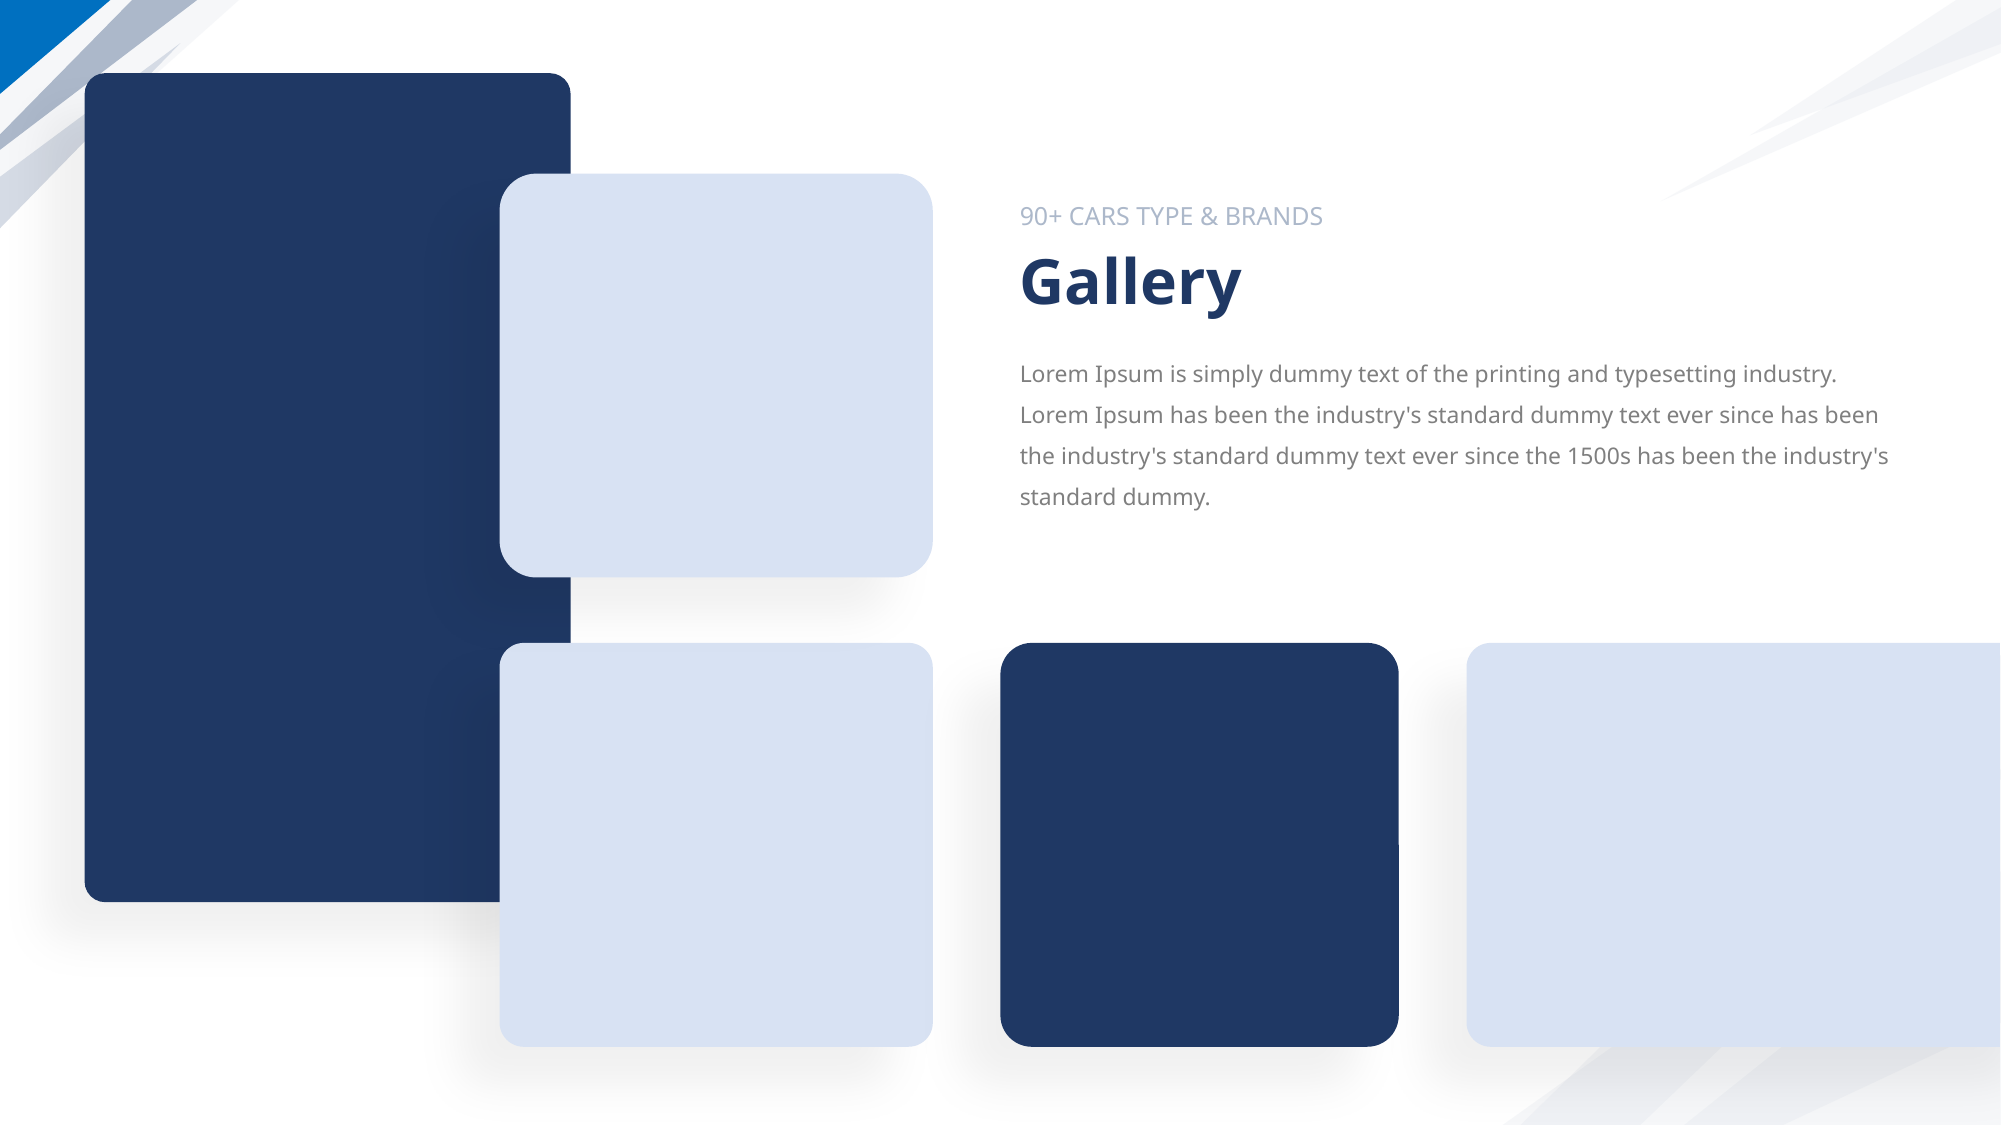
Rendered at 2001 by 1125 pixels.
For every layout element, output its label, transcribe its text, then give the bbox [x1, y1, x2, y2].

text_box [1000, 642, 1399, 1047]
text_box [1466, 642, 2000, 1047]
text_box Lorem Ipsum is simply dummy text of the printing and typesetting industry. Lorem Ipsum has been the industry's standard dummy text ever since has been the industry's standard dummy text ever since the 1500s has been the industry's standard dummy. [1004, 338, 1910, 520]
title Gallery [1004, 215, 1749, 338]
text_box 90+ CARS TYPE & BRANDS [1004, 192, 1354, 239]
text_box [84, 73, 571, 903]
text_box [499, 642, 933, 1047]
text_box [499, 173, 933, 578]
